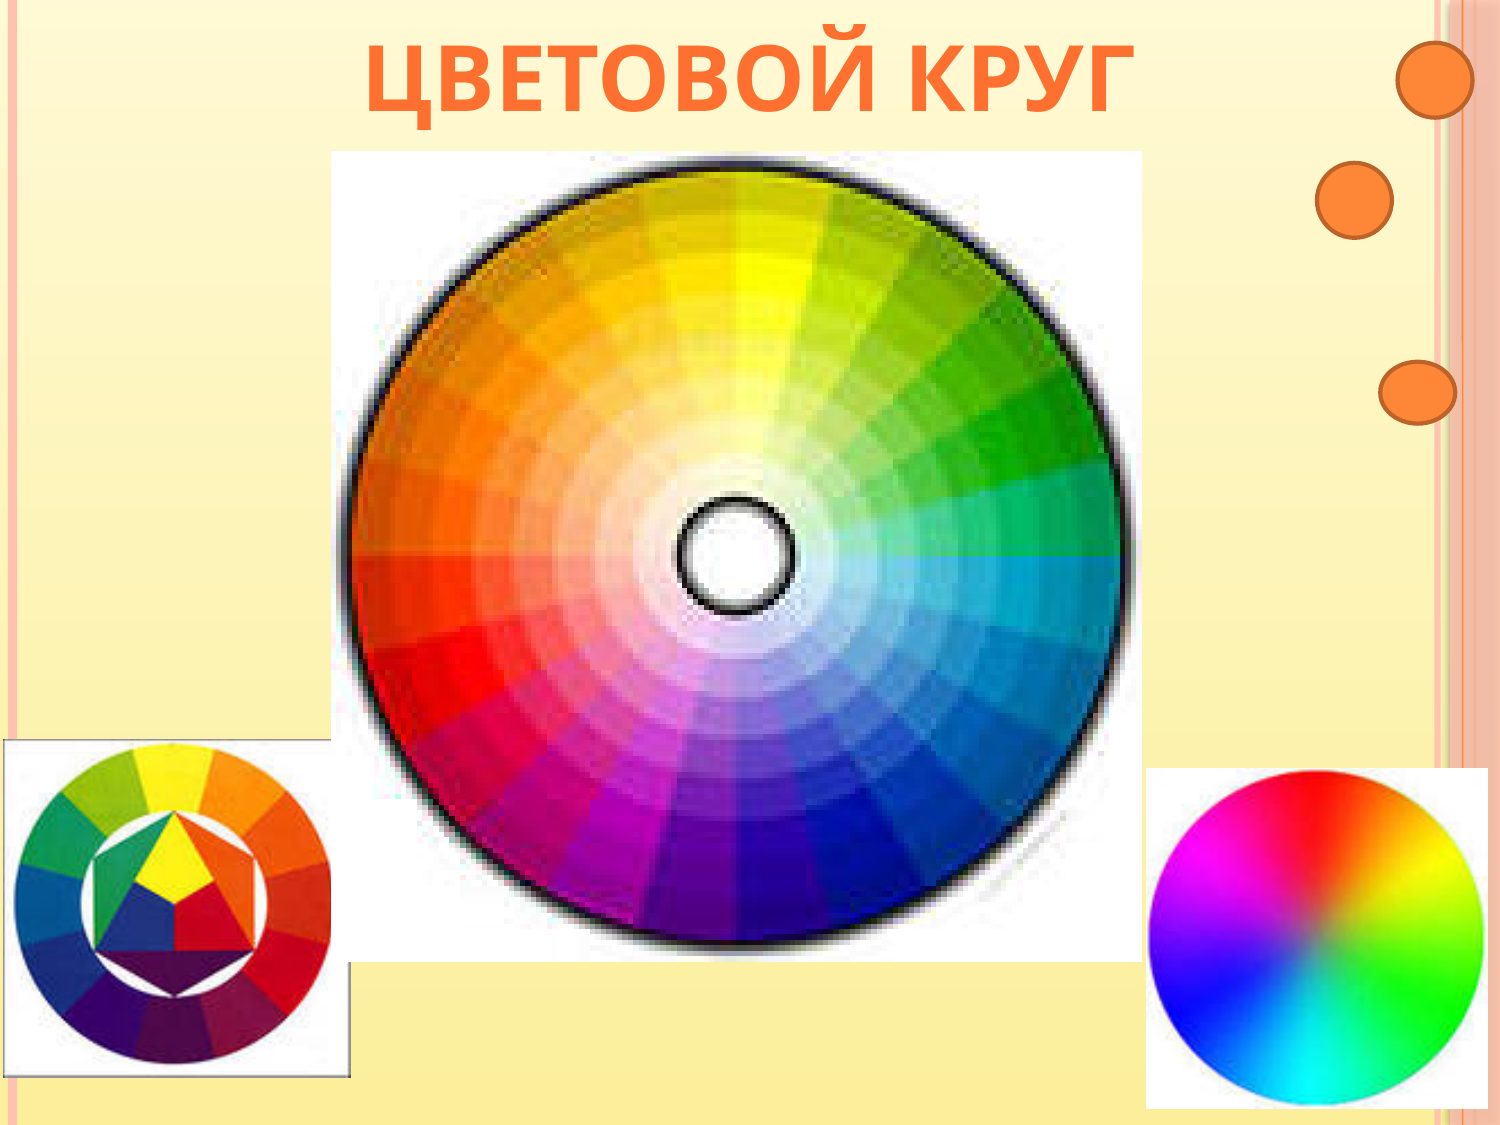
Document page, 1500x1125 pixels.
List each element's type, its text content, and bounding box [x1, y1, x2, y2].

picture [3, 150, 1143, 1078]
picture [1146, 767, 1488, 1109]
text_box [1378, 359, 1458, 426]
title Цветовой круг [75, 19, 1424, 138]
text_box [1314, 160, 1395, 240]
text_box [1395, 40, 1475, 120]
